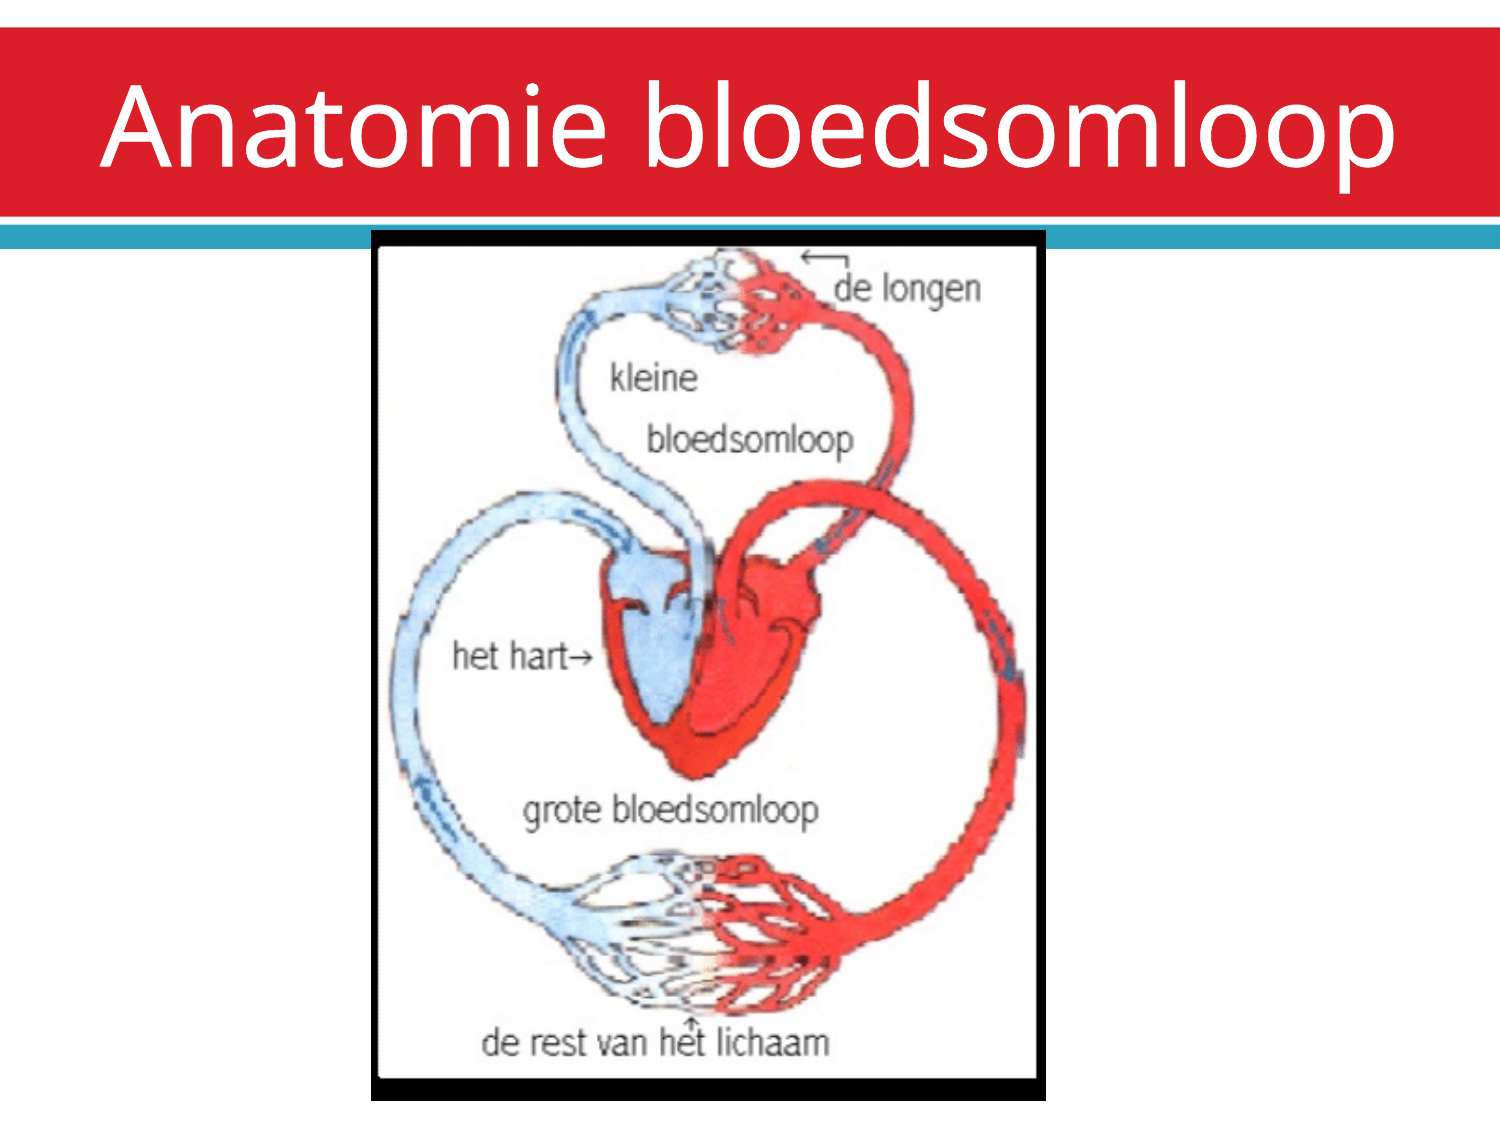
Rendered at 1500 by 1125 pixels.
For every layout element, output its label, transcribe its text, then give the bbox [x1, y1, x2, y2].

title Anatomie bloedsomloop [75, 29, 1425, 213]
picture [371, 230, 1046, 1101]
